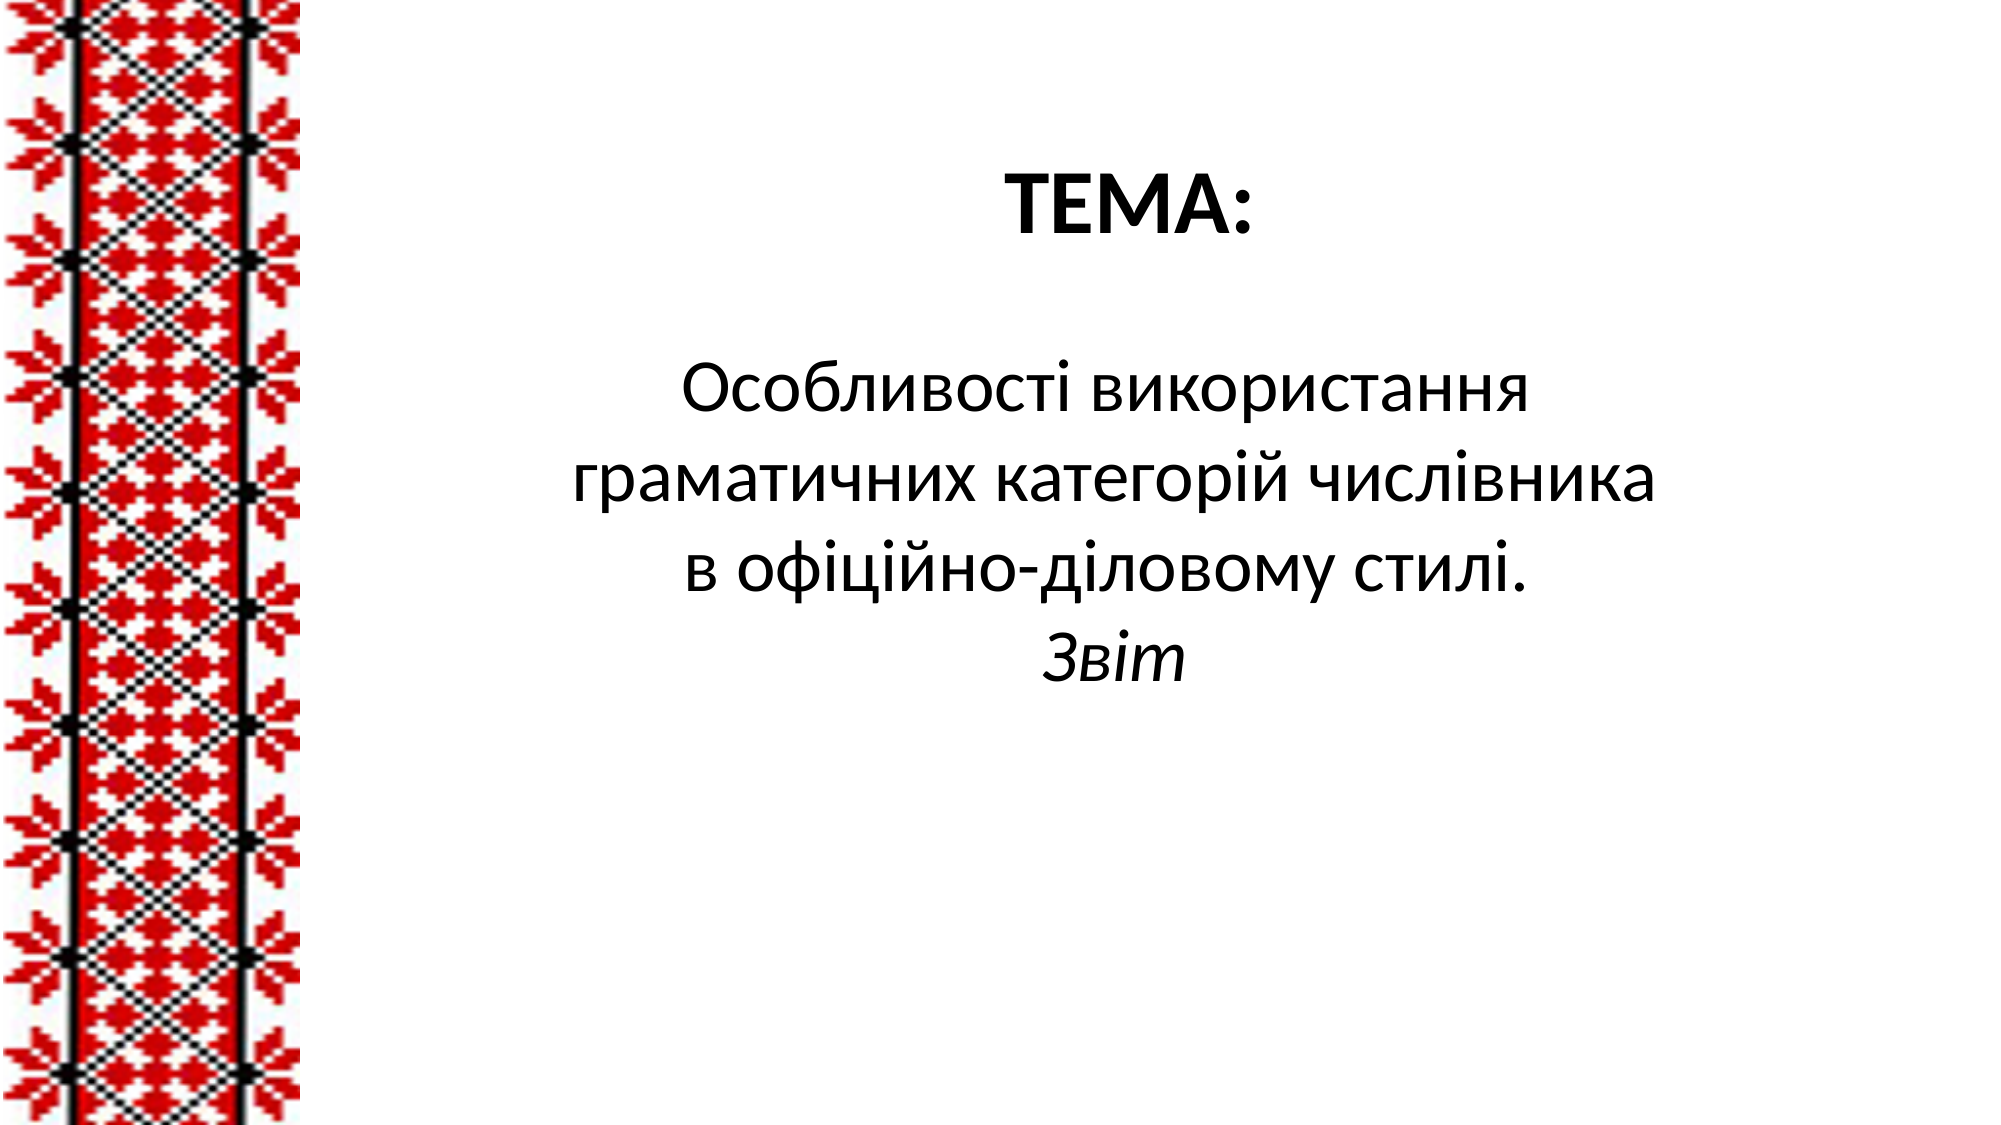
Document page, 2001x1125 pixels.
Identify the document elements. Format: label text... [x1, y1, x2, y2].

picture [3, 0, 300, 1125]
text_box ТЕМА: [989, 134, 1371, 259]
text_box Особливості використання граматичних категорій числівника в офіційно-діловому стилі. Звіт [557, 329, 1674, 704]
